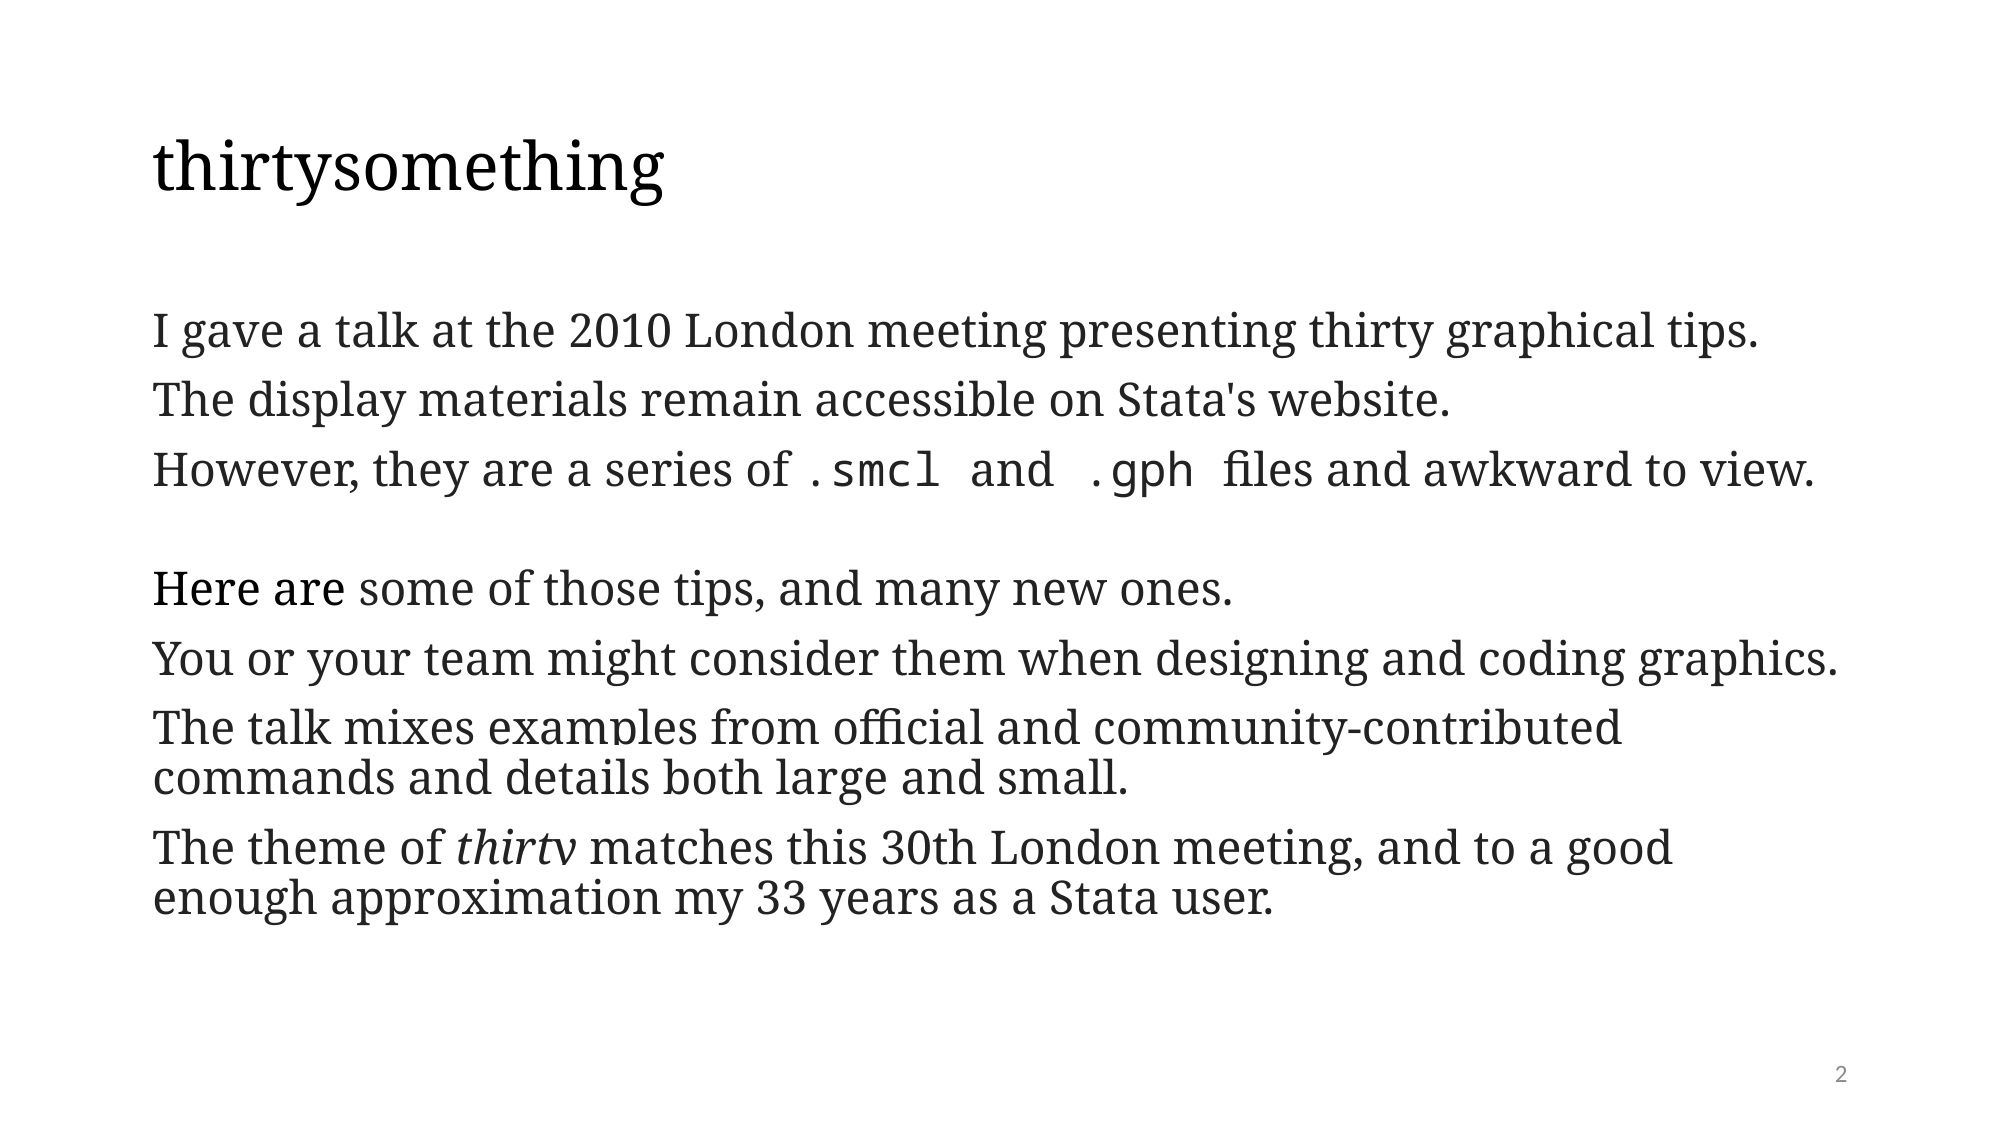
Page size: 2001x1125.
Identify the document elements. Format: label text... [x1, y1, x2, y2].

title thirtysomething [137, 59, 1863, 278]
list I gave a talk at the 2010 London meeting presenting thirty graphical tips. The display materials remain accessible on Stata's website. However, they are a series of .smcl and .gph files and awkward to view. Here are some of those tips, and many new ones. You or your team might consider them when designing and coding graphics. The talk mixes examples from official and community-contributed commands and details both large and small. The theme of thirty matches this 30th London meeting, and to a good enough approximation my 33 years as a Stata user. [137, 299, 1863, 1014]
slide_number 2 [1412, 1042, 1863, 1103]
